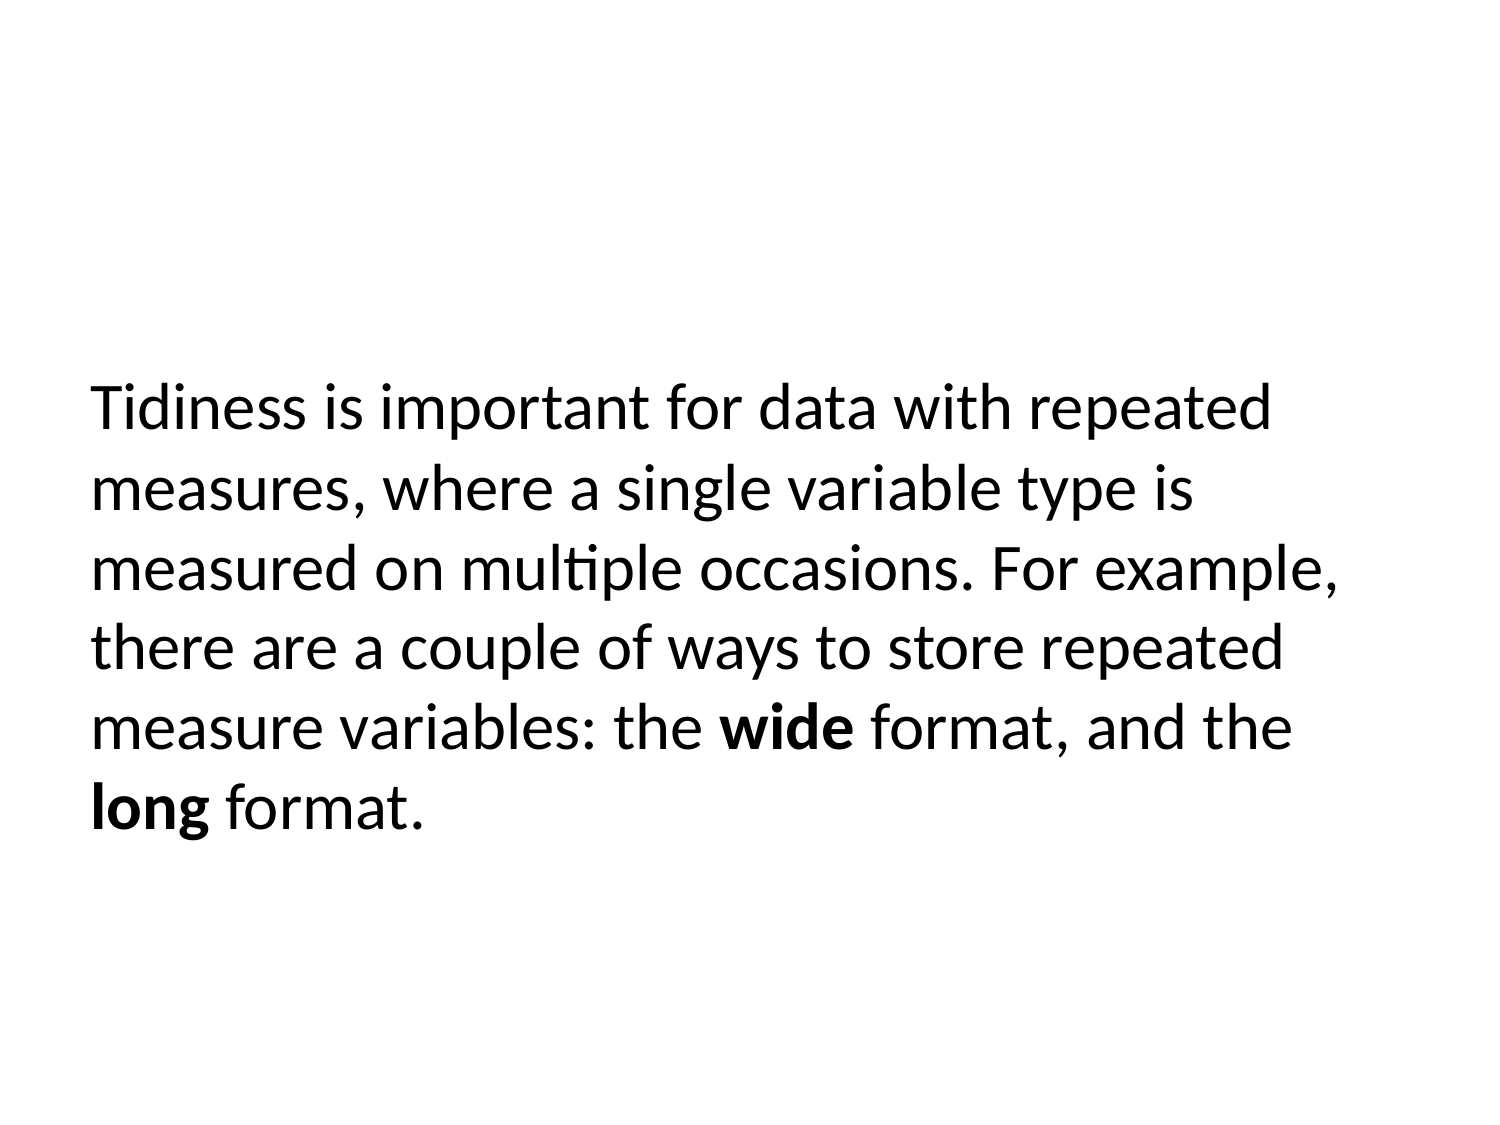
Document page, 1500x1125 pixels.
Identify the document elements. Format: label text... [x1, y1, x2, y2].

list Tidiness is important for data with repeated measures, where a single variable type is measured on multiple occasions. For example, there are a couple of ways to store repeated measure variables: the wide format, and the long format. [75, 262, 1425, 1005]
